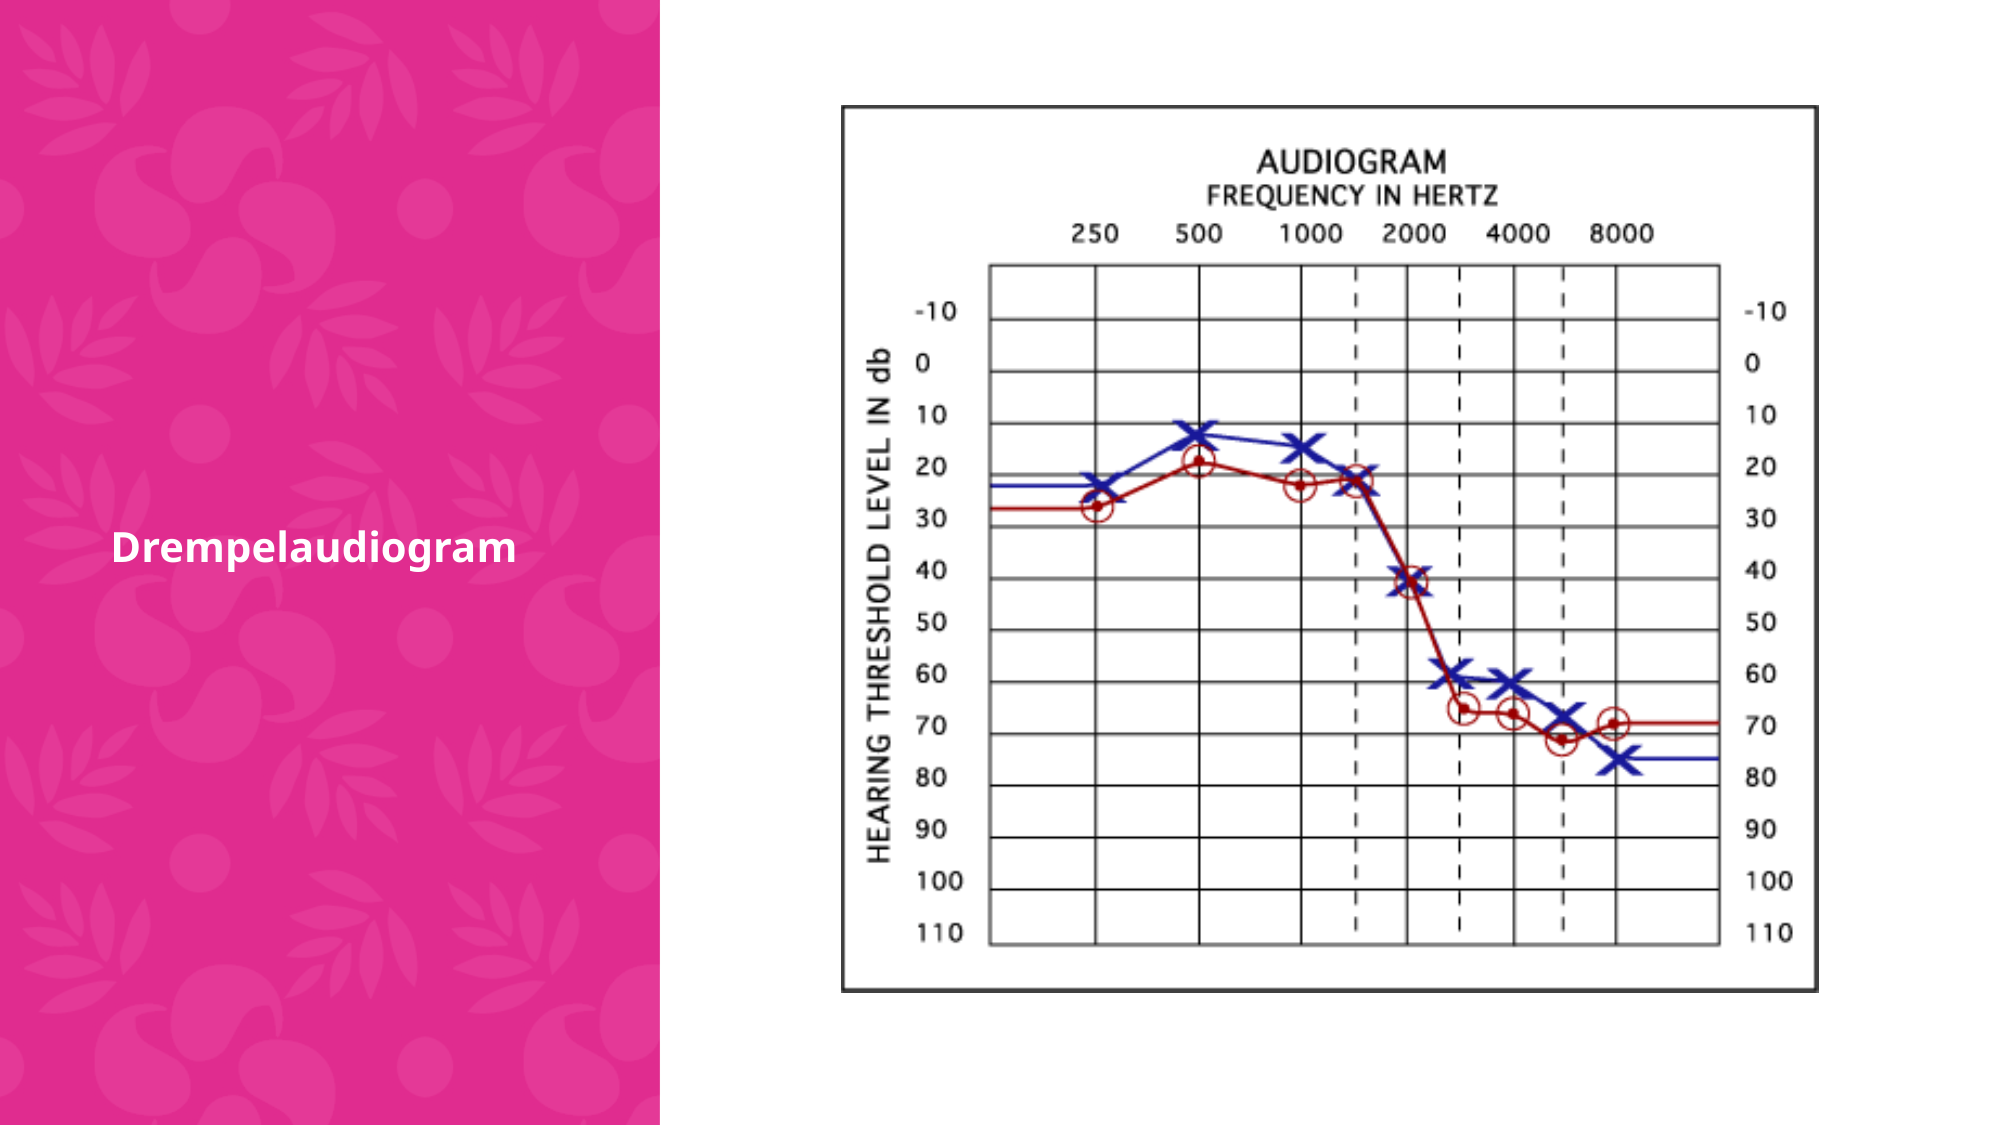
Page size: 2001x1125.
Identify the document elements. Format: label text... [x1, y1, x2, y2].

text_box [0, 0, 661, 1125]
text_box [661, 0, 2000, 1125]
title Drempelaudiogram [95, 432, 570, 667]
picture [841, 105, 1819, 993]
